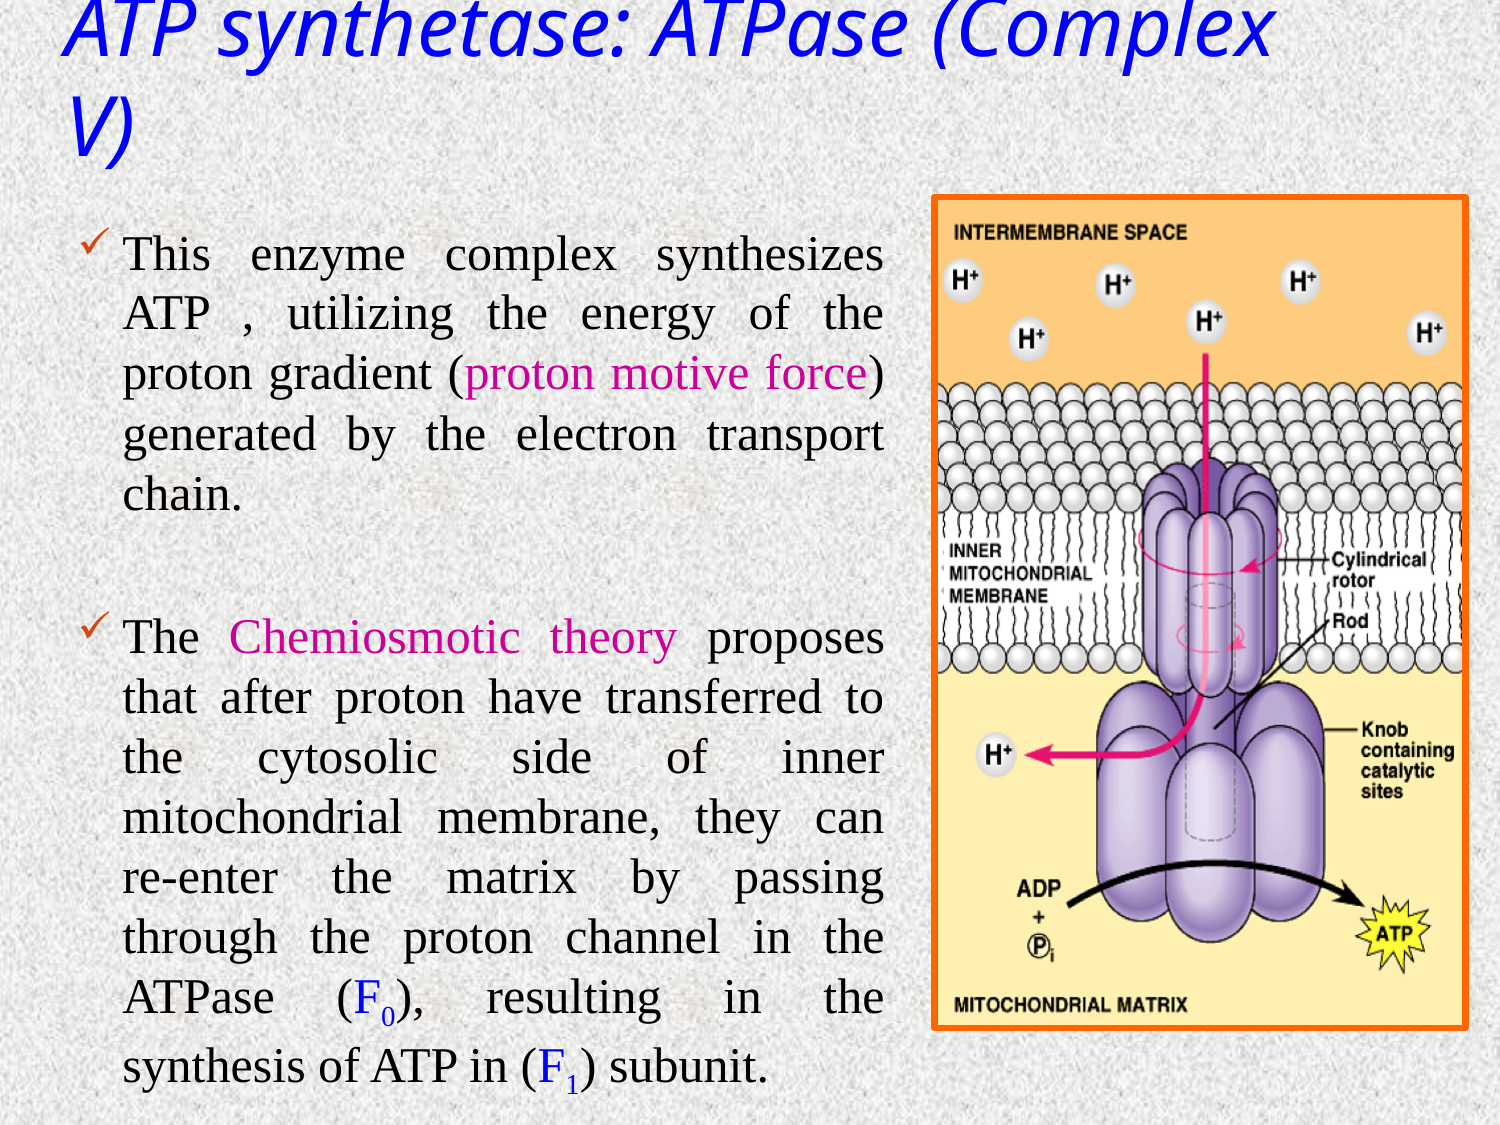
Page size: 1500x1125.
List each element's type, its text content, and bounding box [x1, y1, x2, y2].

list This enzyme complex synthesizes ATP , utilizing the energy of the proton gradient (proton motive force) generated by the electron transport chain. The Chemiosmotic theory proposes that after proton have transferred to the cytosolic side of inner mitochondrial membrane, they can re-enter the matrix by passing through the proton channel in the ATPase (F0), resulting in the synthesis of ATP in (F1) subunit. [62, 212, 900, 975]
title ATP synthetase: ATPase (Complex V) [50, 0, 1325, 189]
picture [0, 0, 1500, 1125]
